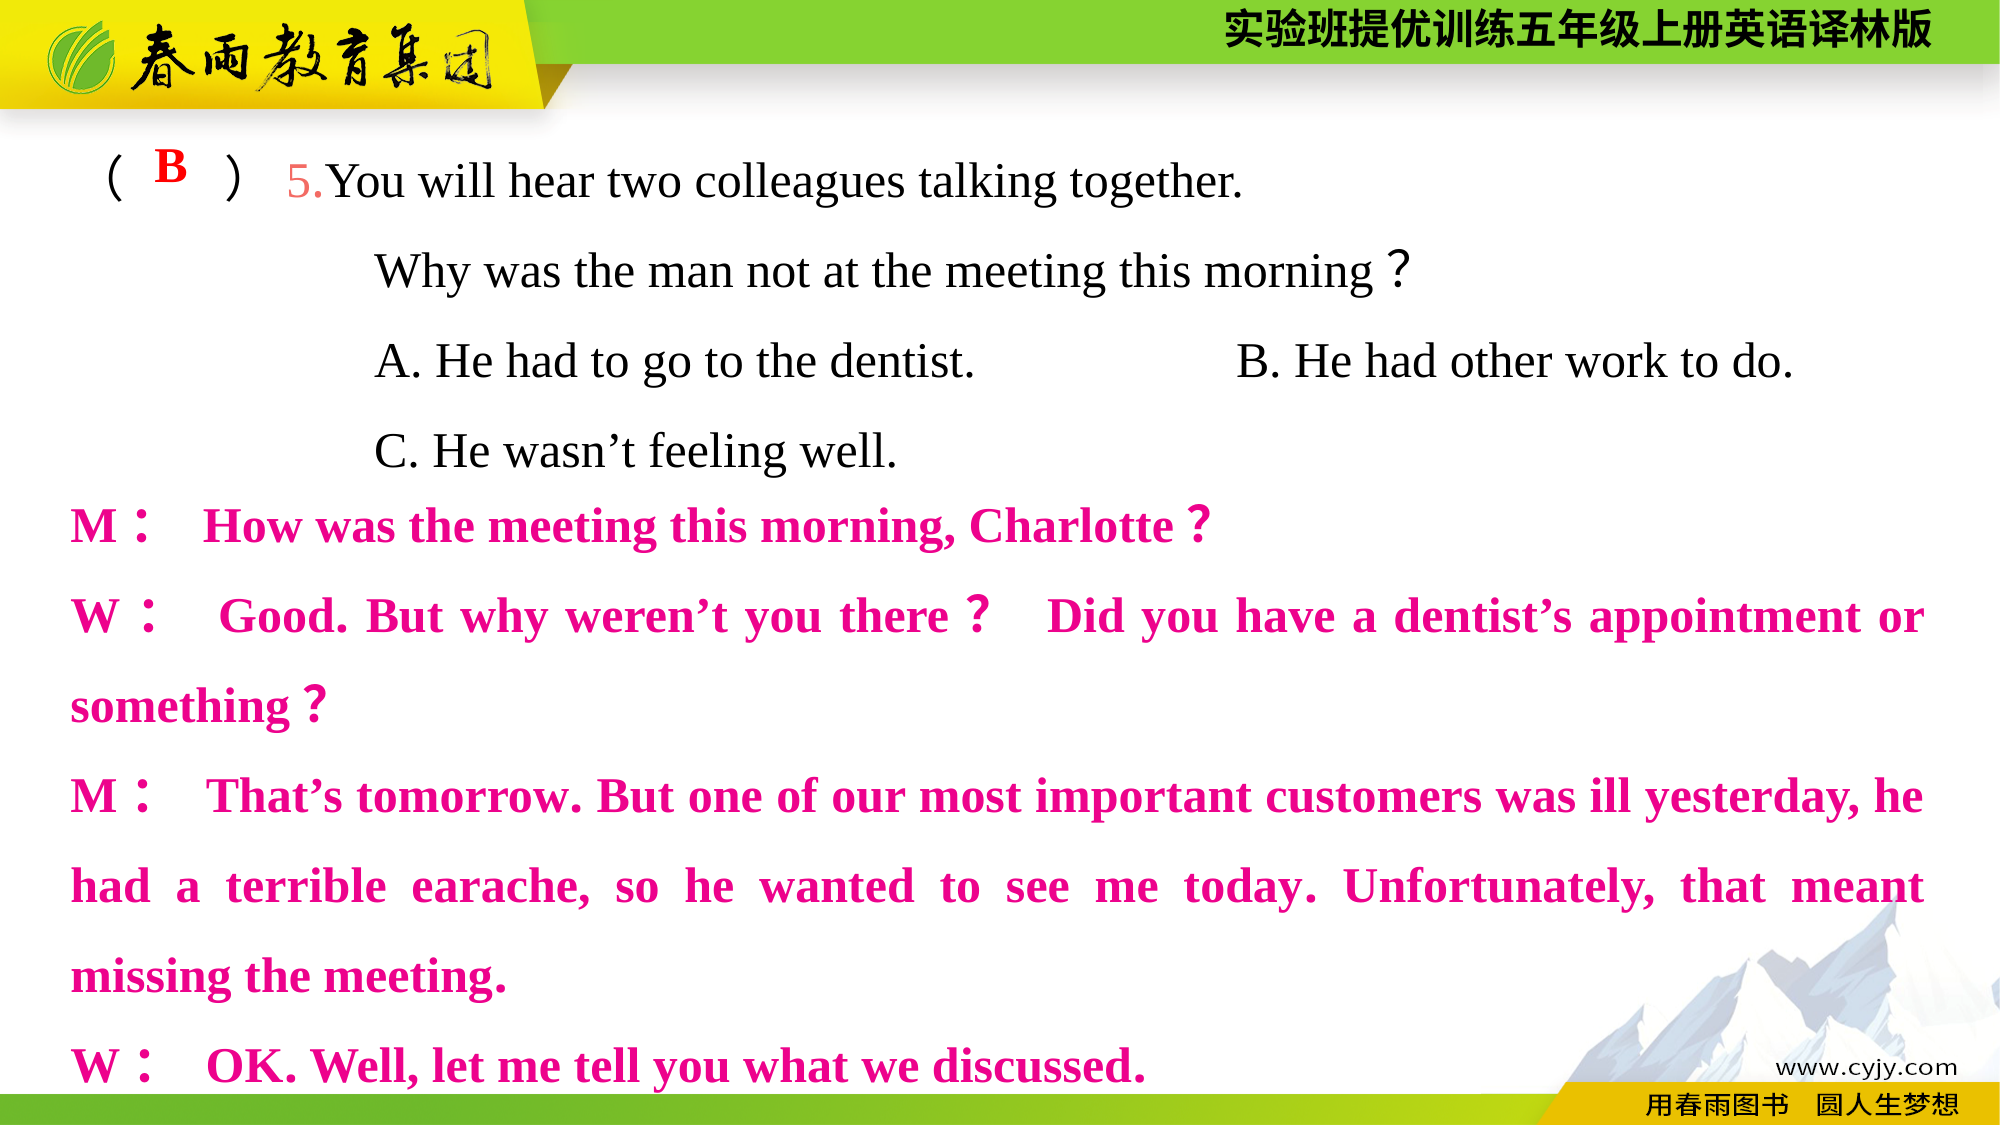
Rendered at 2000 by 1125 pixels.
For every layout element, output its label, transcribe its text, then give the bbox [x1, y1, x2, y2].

text_box B [139, 125, 215, 201]
list （ ）5.You will hear two colleagues talking together. Why was the man not at the meeting this morning？ A. He had to go to the dentist. B. He had other work to do. C. He wasn’t feeling well. [59, 109, 1944, 478]
picture [0, 0, 2000, 1125]
text_box M： How was the meeting this morning, Charlotte？ W： Good. But why weren’t you there？ Did you have a dentist’s appointment or something？ M： That’s tomorrow. But one of our most important customers was ill yesterday, he had a terrible earache, so he wanted to see me today. Unfortunately, that meant missing the meeting. W： OK. Well, let me tell you what we discussed. [55, 454, 1940, 1100]
